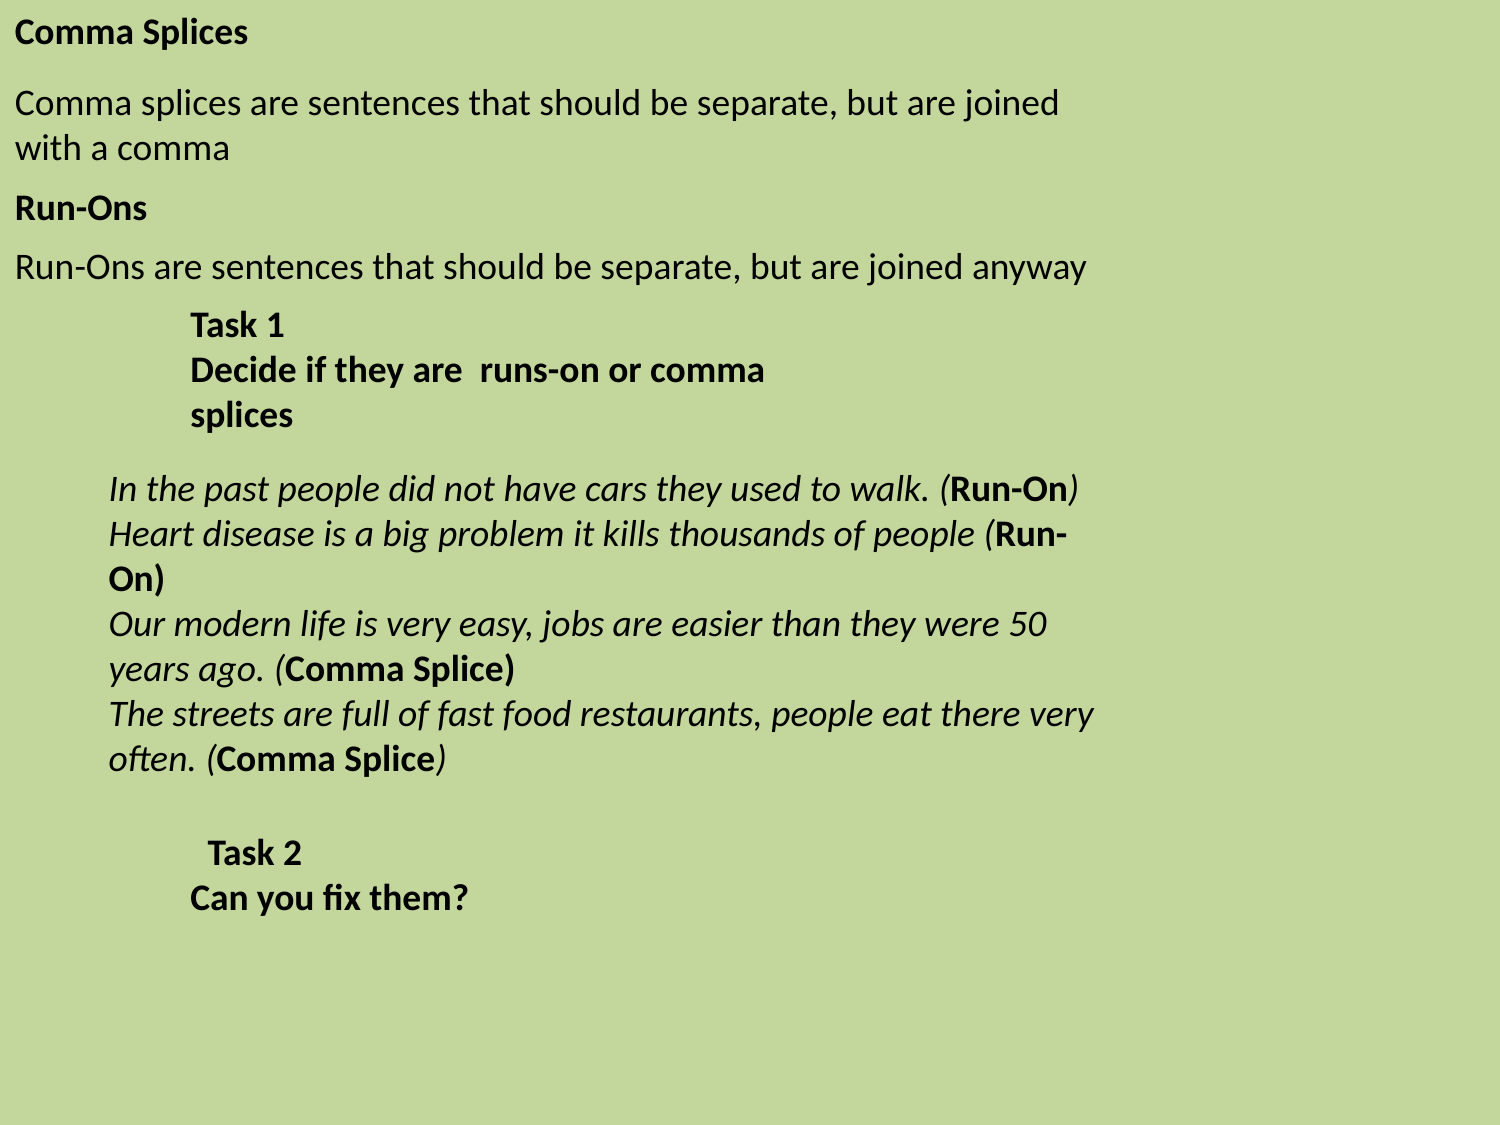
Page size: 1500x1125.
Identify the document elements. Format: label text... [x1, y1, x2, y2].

text_box Task 2 Can you fix them? [175, 820, 750, 925]
text_box Comma splices are sentences that should be separate, but are joined with a comma [0, 70, 1125, 175]
text_box Task 1 Decide if they are runs-on or comma splices [175, 292, 883, 443]
text_box Comma Splices [0, 0, 883, 60]
text_box In the past people did not have cars they used to walk. (Run-On) Heart disease is a big problem it kills thousands of people (Run-On) Our modern life is very easy, jobs are easier than they were 50 years ago. (Comma Splice) The streets are full of fast food restaurants, people eat there very often. (Comma Splice) [93, 456, 1125, 832]
text_box Run-Ons are sentences that should be separate, but are joined anyway [0, 234, 1125, 295]
text_box Run-Ons [0, 175, 833, 234]
